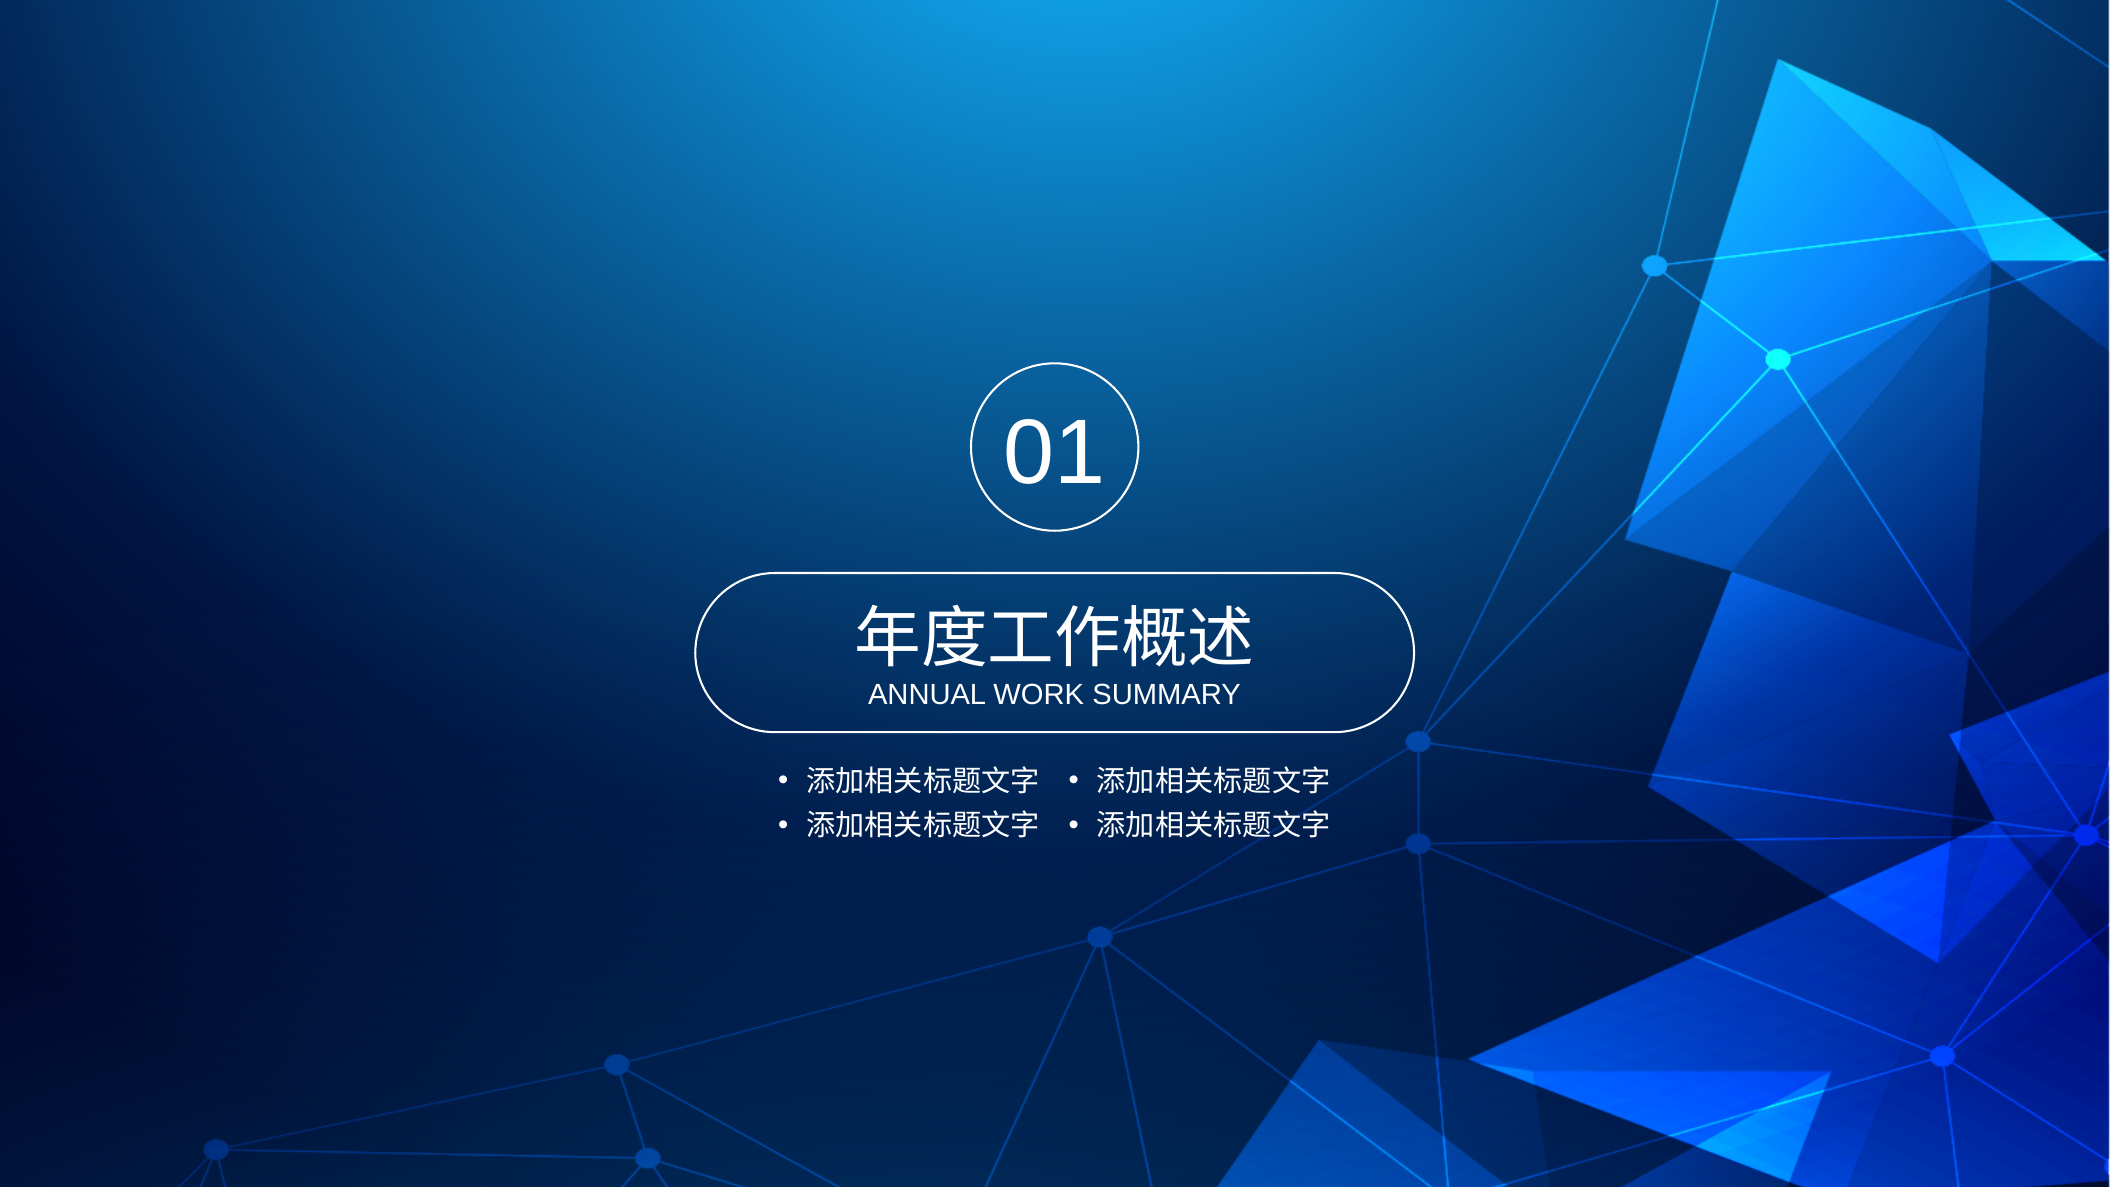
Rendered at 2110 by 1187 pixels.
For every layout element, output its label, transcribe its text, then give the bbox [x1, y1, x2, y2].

text_box 添加相关标题文字 [1068, 806, 1331, 842]
text_box 添加相关标题文字 [777, 806, 1041, 842]
text_box 01 [969, 362, 1140, 532]
text_box [0, 0, 2110, 1187]
text_box 添加相关标题文字 [777, 762, 1041, 798]
text_box 添加相关标题文字 [1068, 762, 1331, 798]
text_box [694, 571, 1416, 734]
